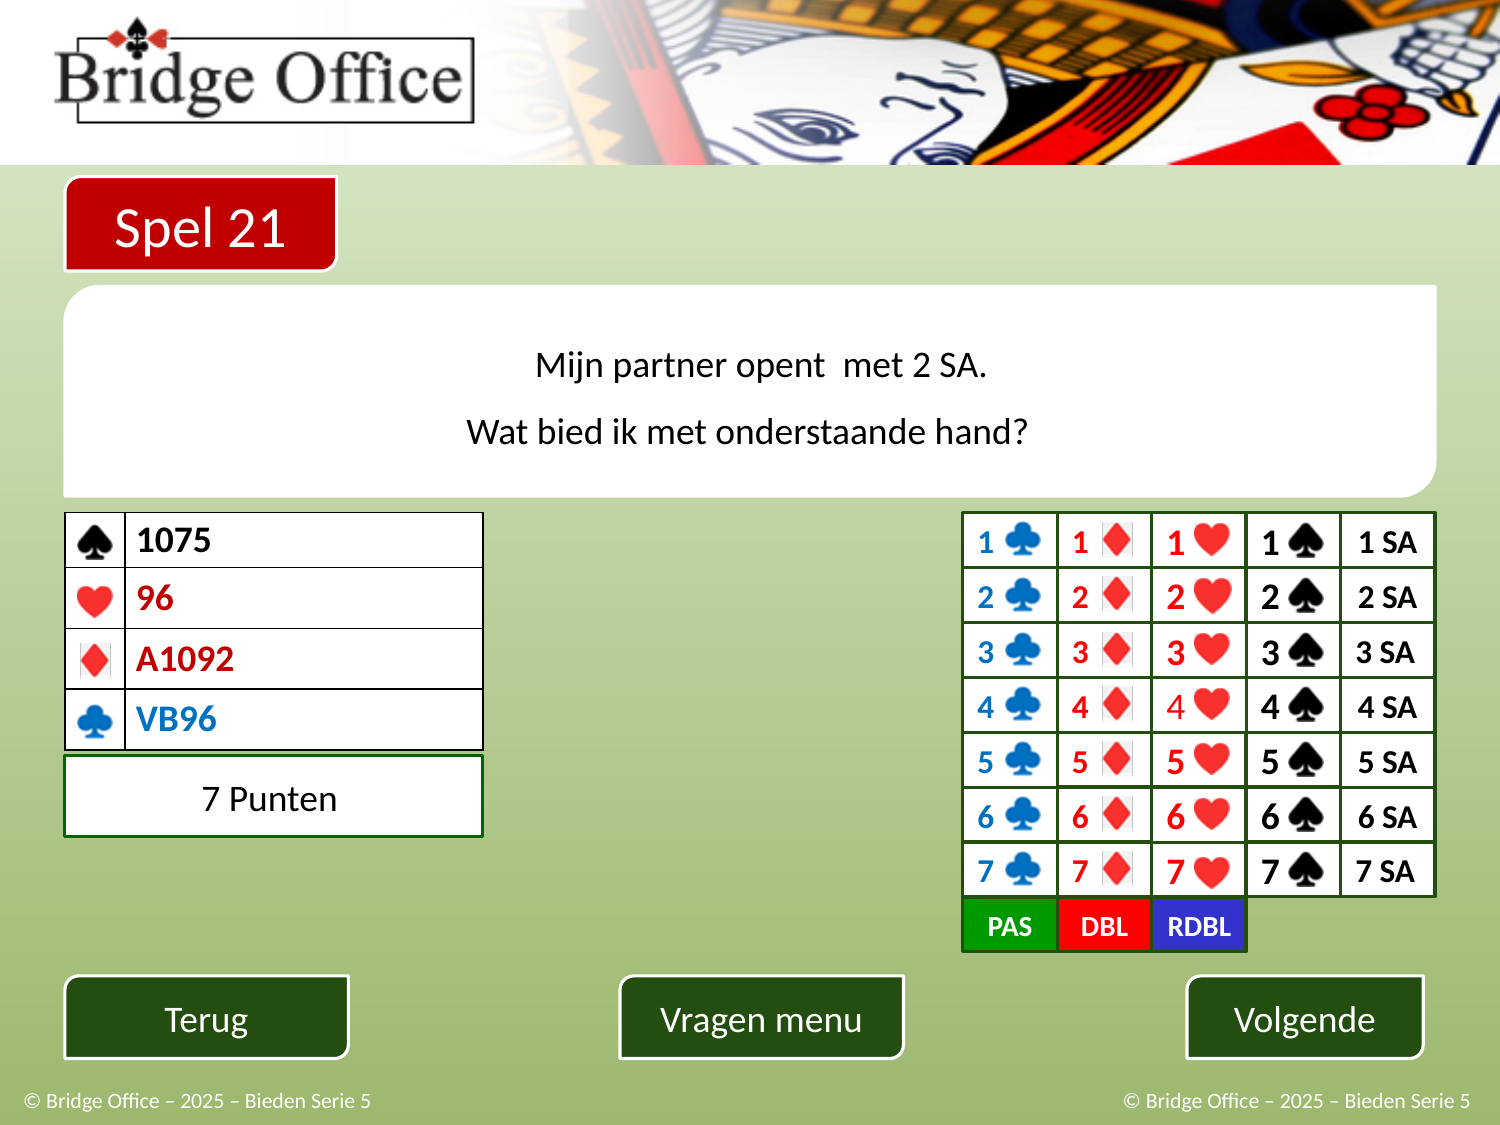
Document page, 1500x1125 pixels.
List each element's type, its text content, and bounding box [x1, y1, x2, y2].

text_box 3 [1245, 621, 1339, 676]
text_box 7 [961, 841, 1056, 896]
picture [1099, 851, 1135, 887]
picture [1193, 743, 1230, 776]
text_box Volgende [1185, 974, 1425, 1061]
text_box 5 SA [1339, 734, 1437, 786]
picture [1193, 798, 1230, 830]
picture [1288, 851, 1324, 887]
picture [77, 643, 114, 679]
table_cell [66, 568, 124, 628]
text_box © Bridge Office – 2025 – Bieden Serie 5 [1107, 1079, 1500, 1121]
picture [1288, 576, 1324, 613]
picture [1004, 796, 1041, 833]
text_box Vragen menu [618, 974, 906, 1061]
text_box PAS [961, 896, 1059, 953]
picture [1099, 522, 1135, 558]
text_box 2 [1056, 569, 1153, 621]
table_cell [66, 690, 124, 749]
text_box 4 SA [1339, 676, 1437, 734]
picture [1288, 741, 1324, 778]
picture [1288, 796, 1324, 833]
text_box RDBL [1153, 898, 1248, 953]
text_box 1 [1059, 511, 1153, 569]
text_box 2 [1245, 569, 1339, 621]
picture [1099, 741, 1135, 778]
text_box 5 [1153, 734, 1248, 786]
text_box 5 [961, 734, 1059, 786]
table_cell 96 [126, 568, 482, 628]
text_box 7 [1150, 841, 1245, 898]
picture [1288, 521, 1325, 558]
text_box 6 [961, 786, 1056, 841]
picture [77, 585, 114, 618]
table_cell A1092 [126, 629, 482, 688]
picture [1193, 688, 1230, 721]
text_box 3 [1150, 621, 1245, 676]
picture [1099, 686, 1135, 723]
text_box 5 [1248, 734, 1339, 786]
picture [1194, 633, 1230, 666]
picture [0, 0, 1500, 166]
text_box 7 [1245, 841, 1339, 898]
picture [77, 524, 114, 561]
text_box Terug [63, 974, 350, 1061]
text_box 7 SA [1339, 844, 1437, 898]
picture [1288, 686, 1324, 723]
text_box 1 [1153, 511, 1245, 569]
text_box Mijn partner opent met 2 SA. [508, 332, 1015, 393]
picture [1004, 741, 1041, 778]
text_box 6 [1150, 786, 1245, 841]
text_box 5 [1059, 734, 1153, 786]
picture [1193, 578, 1232, 614]
text_box Wat bied ik met onderstaande hand? [451, 399, 1072, 460]
picture [1004, 851, 1041, 887]
text_box 2 [961, 569, 1056, 621]
text_box 4 [1059, 676, 1150, 734]
text_box 3 [1056, 621, 1150, 676]
picture [1099, 631, 1135, 668]
text_box 7 Punten [63, 754, 484, 838]
text_box © Bridge Office – 2025 – Bieden Serie 5 [8, 1079, 393, 1121]
text_box 1 [1245, 511, 1342, 569]
text_box 4 [961, 676, 1059, 734]
text_box 3 [961, 621, 1056, 676]
table_cell VB96 [126, 690, 482, 749]
text_box 7 [1056, 841, 1150, 898]
picture [1288, 631, 1324, 668]
picture [1004, 686, 1041, 723]
table_header 1075 [126, 513, 482, 567]
picture [77, 703, 114, 740]
picture [1099, 796, 1135, 833]
picture [1099, 576, 1135, 613]
picture [1193, 523, 1230, 556]
table_cell [66, 629, 124, 688]
text_box 6 [1056, 786, 1150, 841]
text_box 1 [961, 511, 1059, 569]
text_box 1 SA [1342, 511, 1437, 569]
text_box 3 SA [1339, 621, 1437, 676]
text_box [63, 284, 1437, 498]
table_header [66, 513, 124, 567]
picture [1004, 521, 1041, 558]
text_box 2 [1153, 569, 1245, 621]
text_box 6 SA [1339, 786, 1437, 844]
text_box 6 [1245, 786, 1339, 841]
picture [1004, 576, 1041, 613]
text_box 2 SA [1339, 569, 1437, 621]
picture [1004, 631, 1041, 668]
text_box DBL [1059, 898, 1153, 953]
text_box 4 [1245, 676, 1339, 734]
picture [1193, 857, 1230, 890]
text_box Spel 21 [63, 178, 339, 273]
text_box 4 [1150, 676, 1245, 734]
